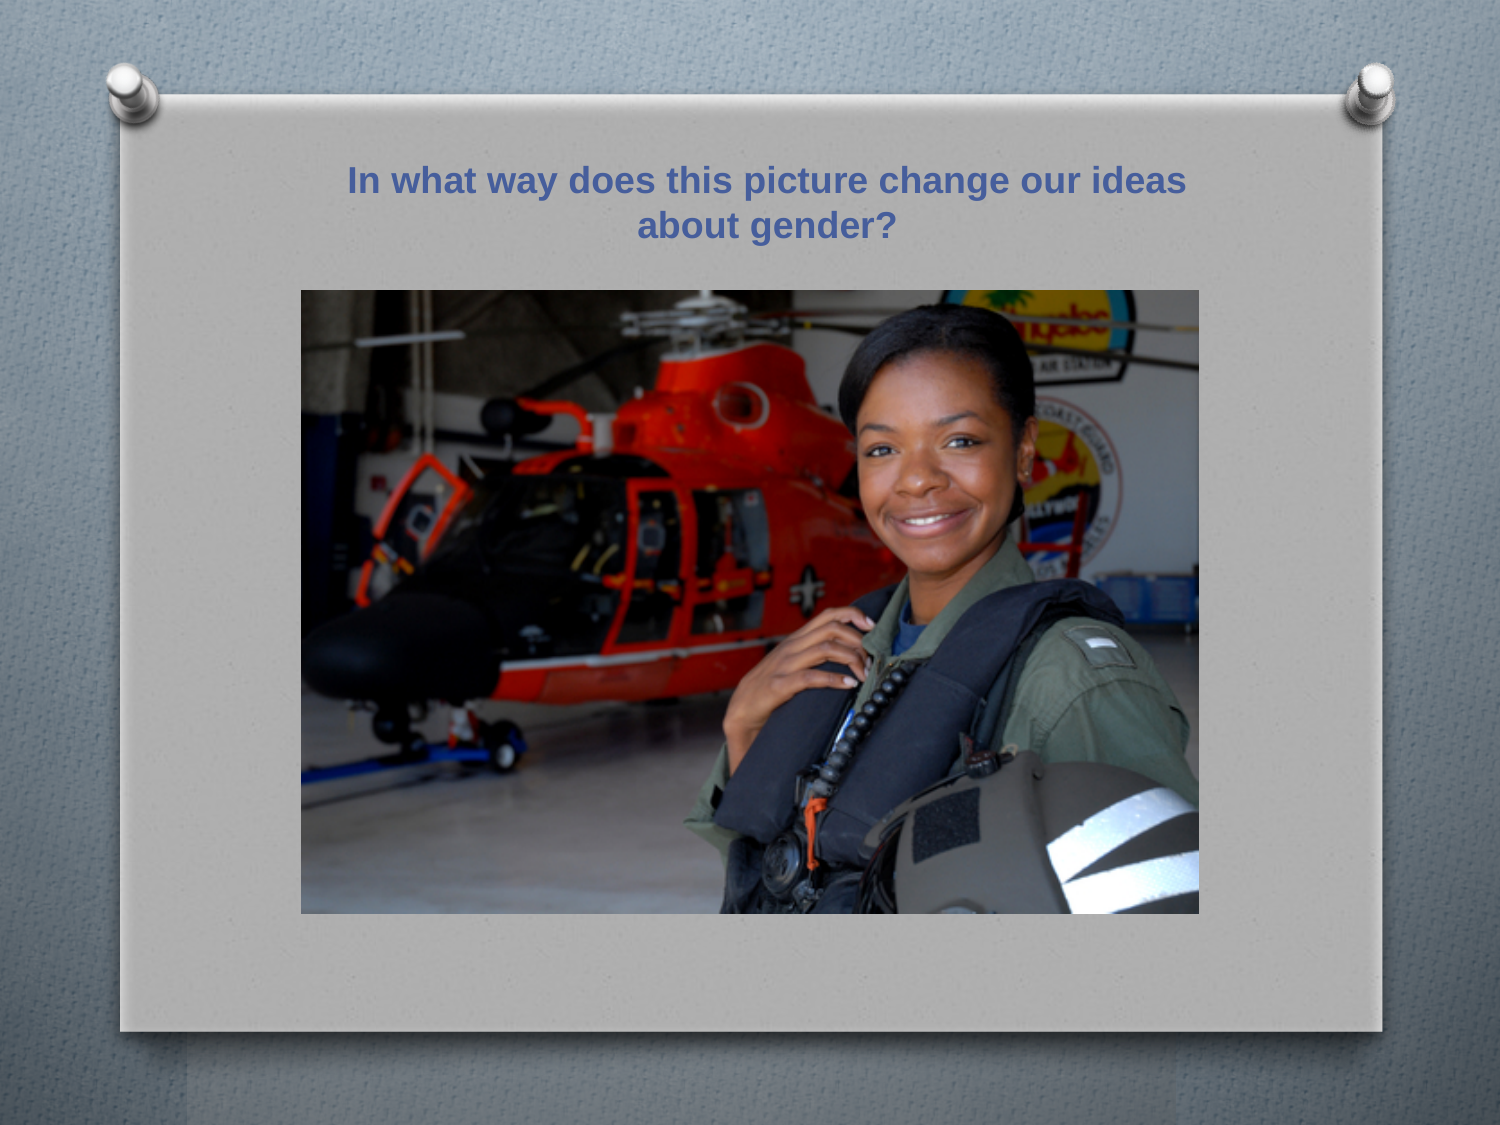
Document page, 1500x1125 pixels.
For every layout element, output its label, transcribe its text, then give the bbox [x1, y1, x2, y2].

picture [1317, 35, 1439, 156]
picture [75, 31, 197, 152]
text_box In what way does this picture change our ideas about gender? [312, 148, 1223, 299]
picture [300, 290, 1199, 914]
